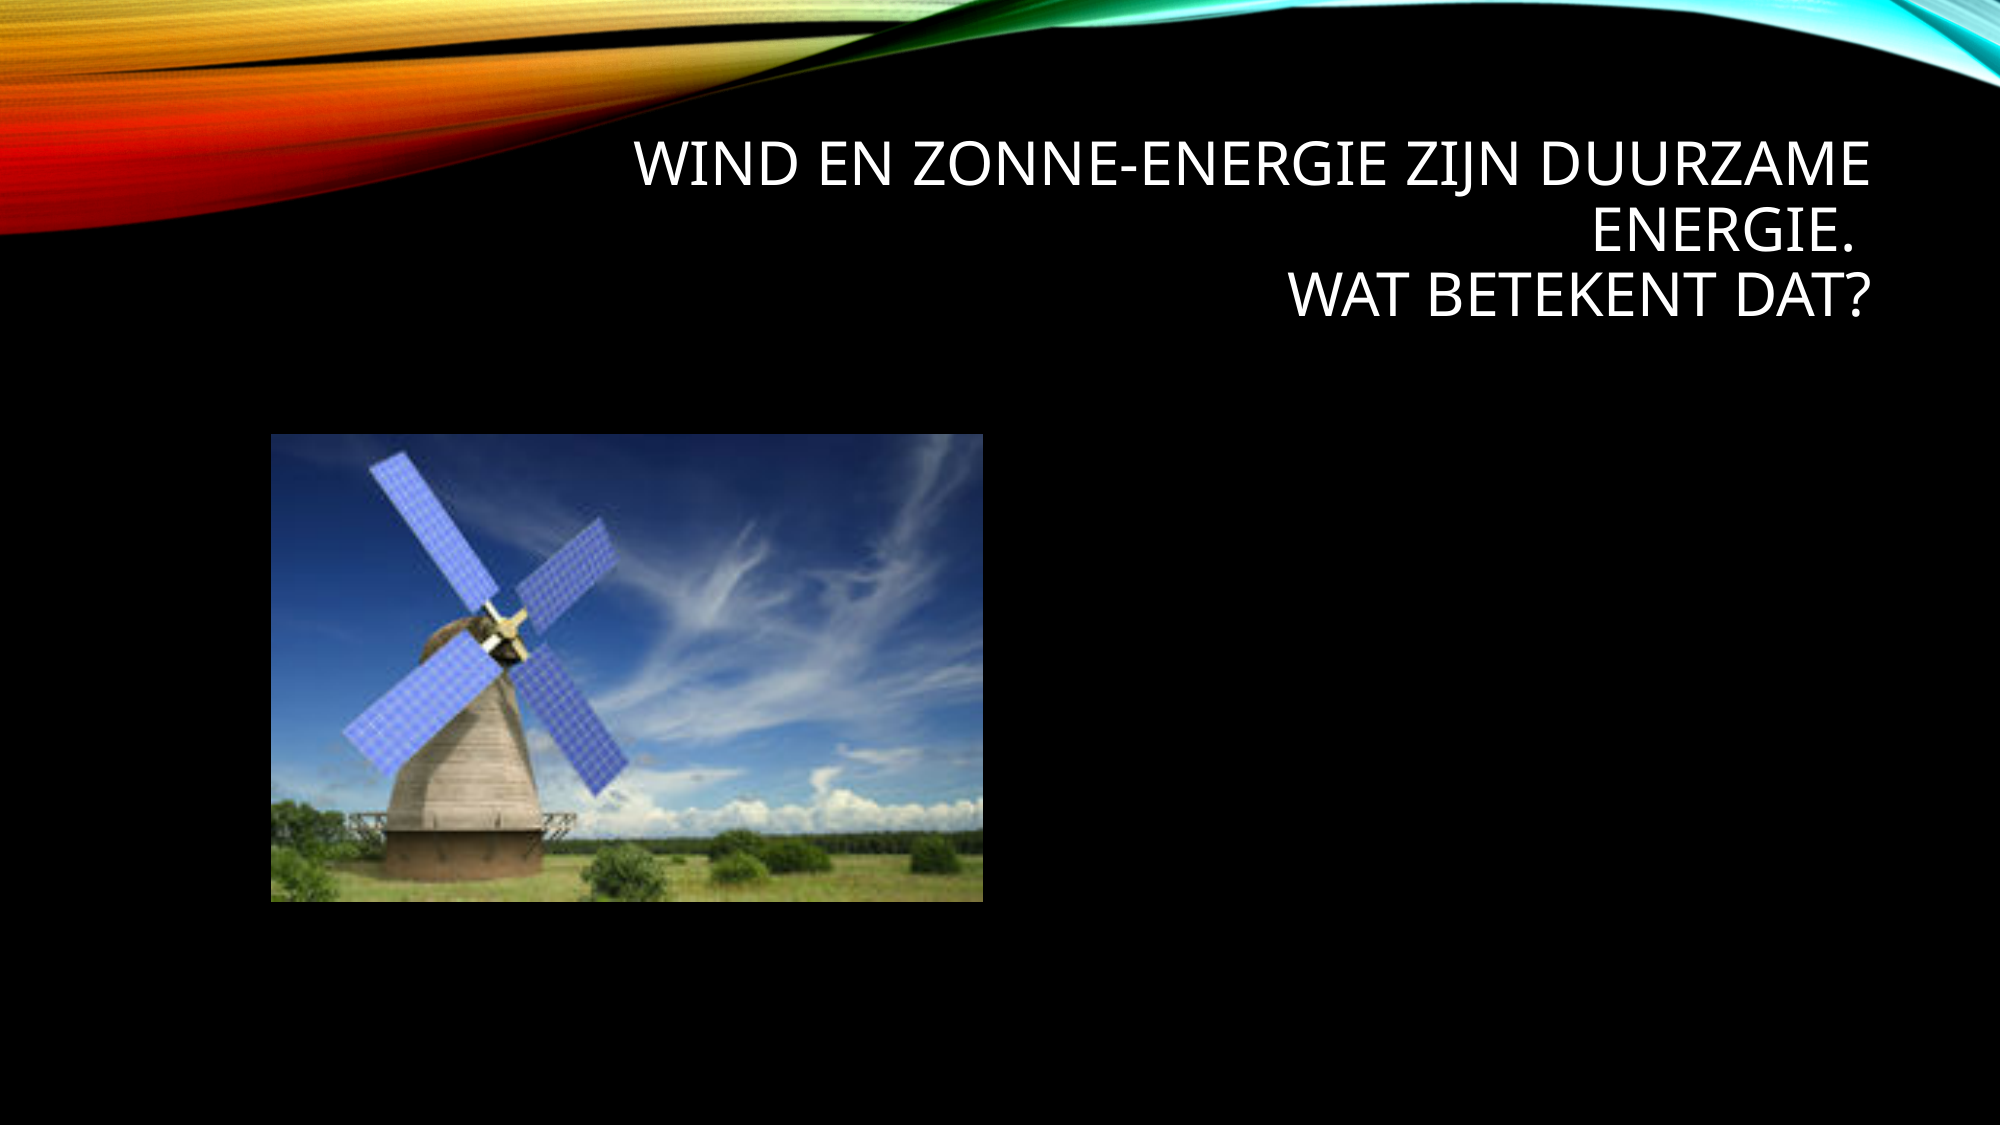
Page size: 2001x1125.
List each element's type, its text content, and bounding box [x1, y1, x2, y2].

picture [0, 0, 2000, 237]
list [271, 434, 983, 902]
title Wind en zonne-energie zijn duurzame energie. Wat betekent dat? [474, 125, 1888, 338]
